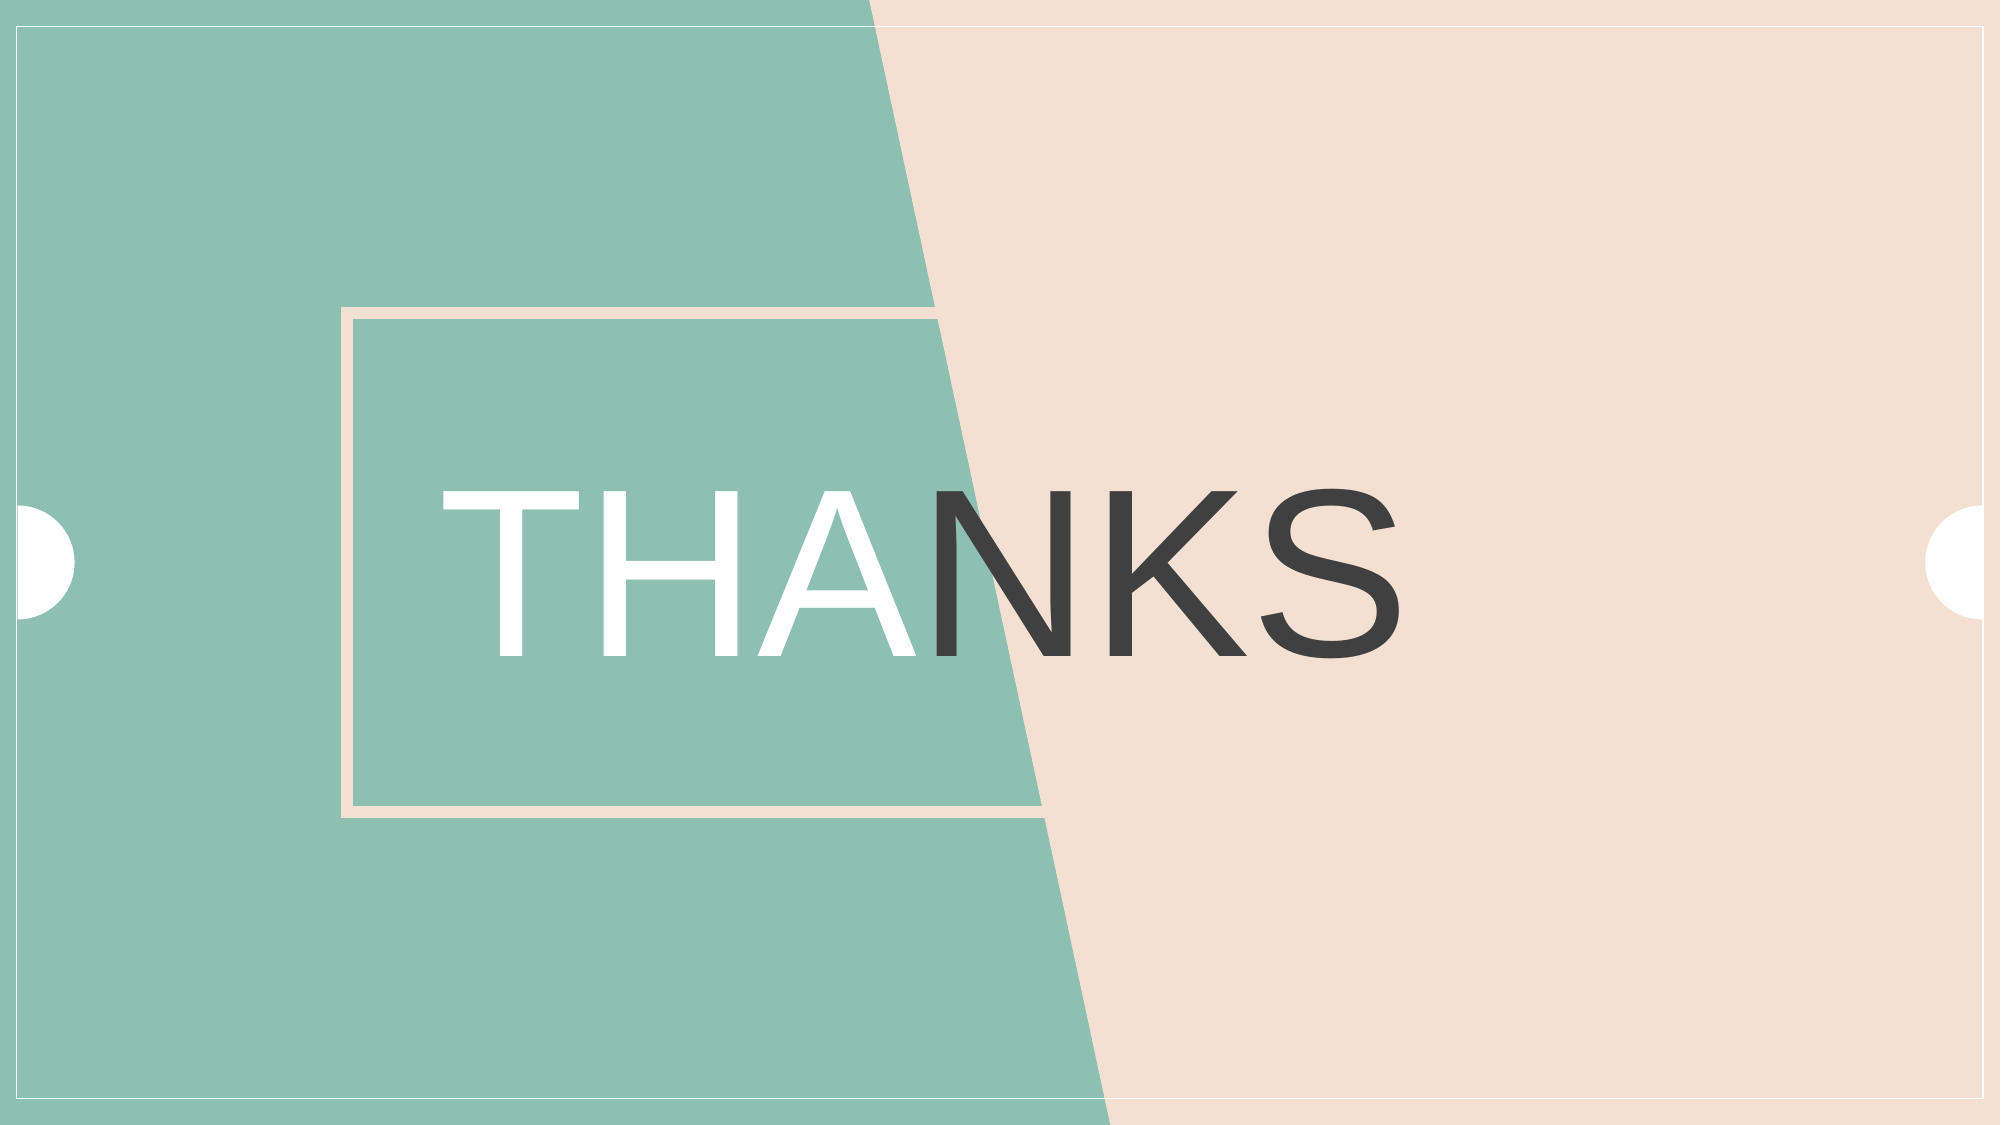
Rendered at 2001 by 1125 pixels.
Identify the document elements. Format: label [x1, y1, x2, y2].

text_box [16, 25, 1984, 1100]
text_box [0, 0, 1109, 1125]
text_box [1924, 504, 1984, 621]
text_box [868, 0, 2000, 1125]
text_box [16, 504, 76, 621]
